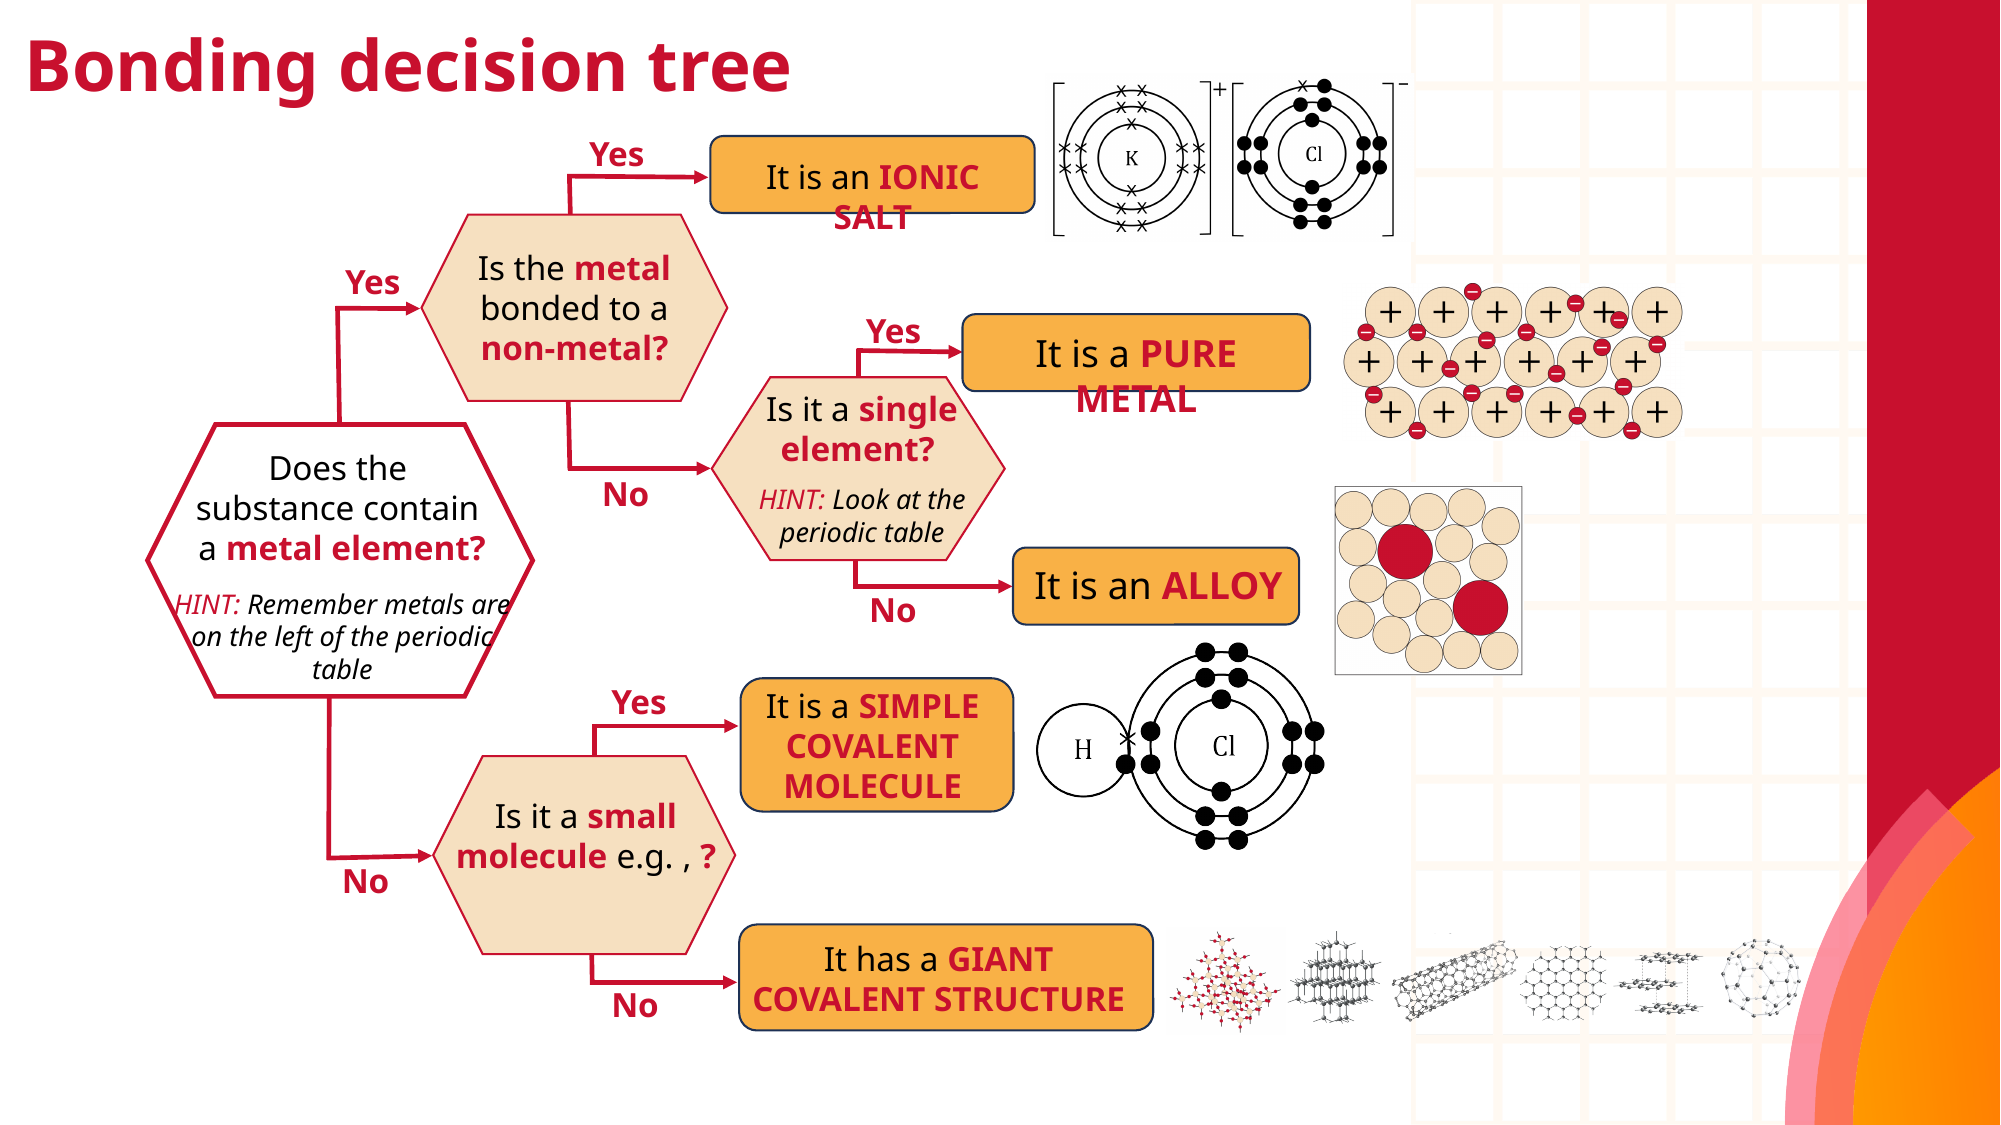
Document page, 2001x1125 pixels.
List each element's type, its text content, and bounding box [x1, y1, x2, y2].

picture [1025, 0, 2000, 1125]
title Bonding decision tree [24, 29, 796, 103]
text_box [147, 125, 1311, 1033]
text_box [1166, 924, 1833, 1043]
